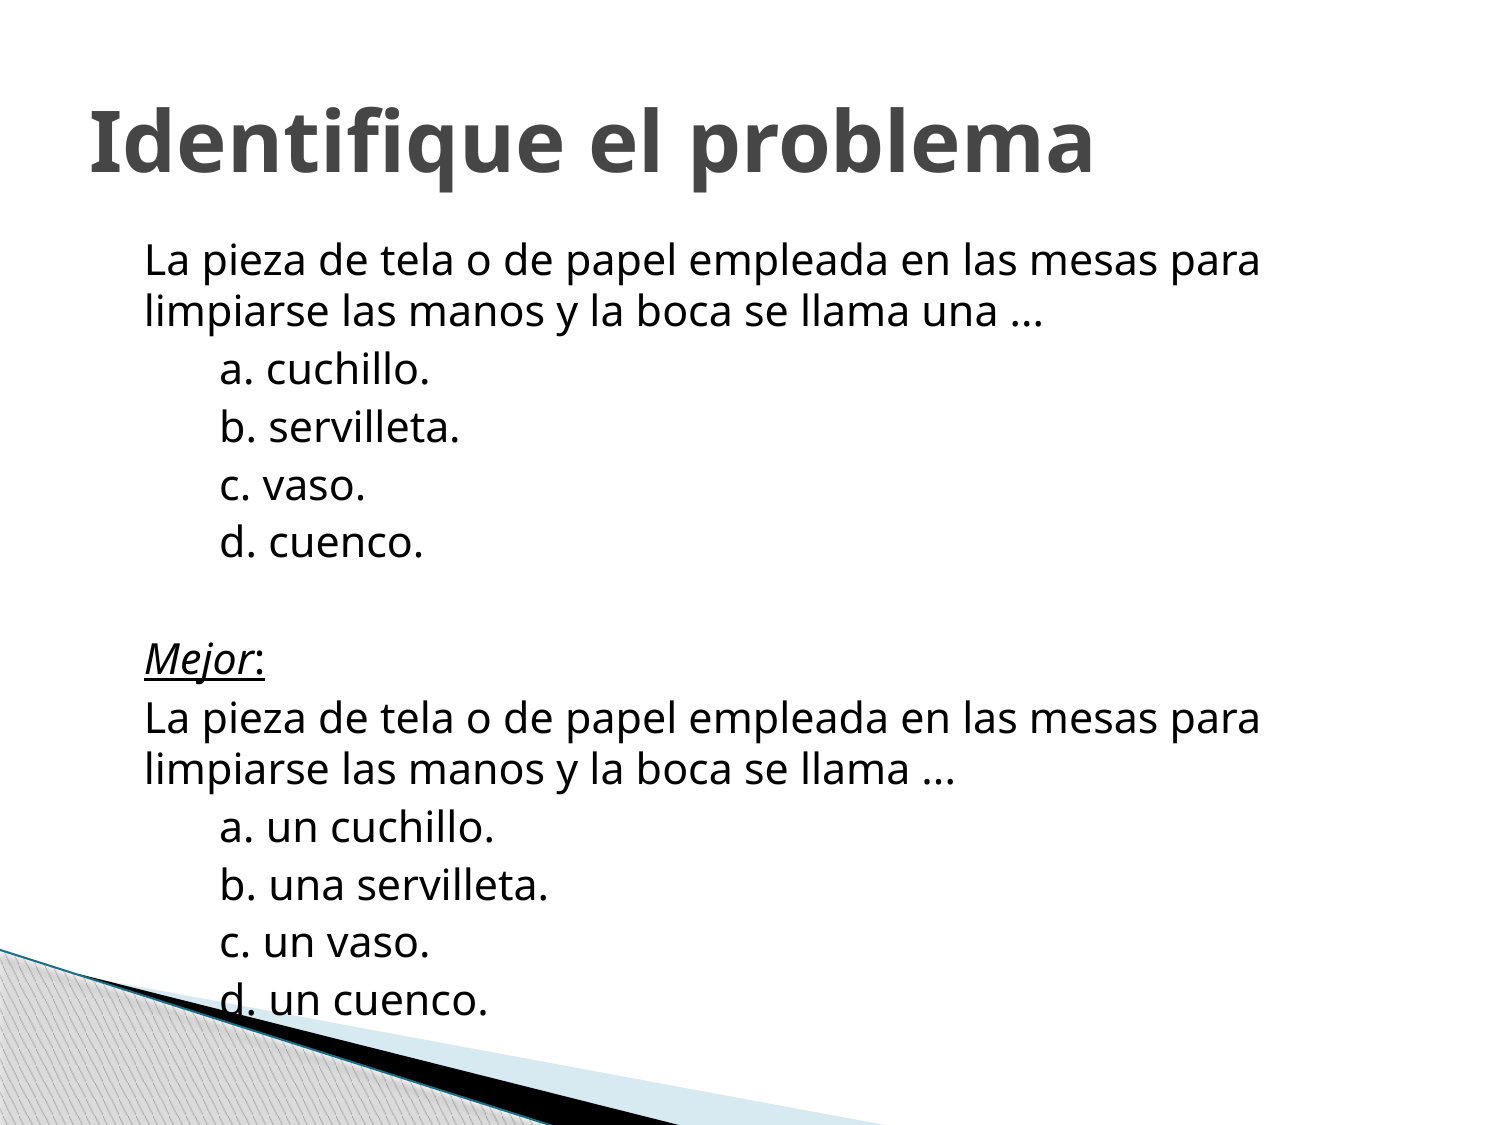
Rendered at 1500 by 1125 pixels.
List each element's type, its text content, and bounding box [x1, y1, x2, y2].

title Identifique el problema [75, 45, 1425, 233]
list La pieza de tela o de papel empleada en las mesas para limpiarse las manos y la boca se llama una ... a. cuchillo. b. servilleta. c. vaso. d. cuenco. Mejor: La pieza de tela o de papel empleada en las mesas para limpiarse las manos y la boca se llama ... a. un cuchillo. b. una servilleta. c. un vaso. d. un cuenco. [112, 233, 1388, 1038]
